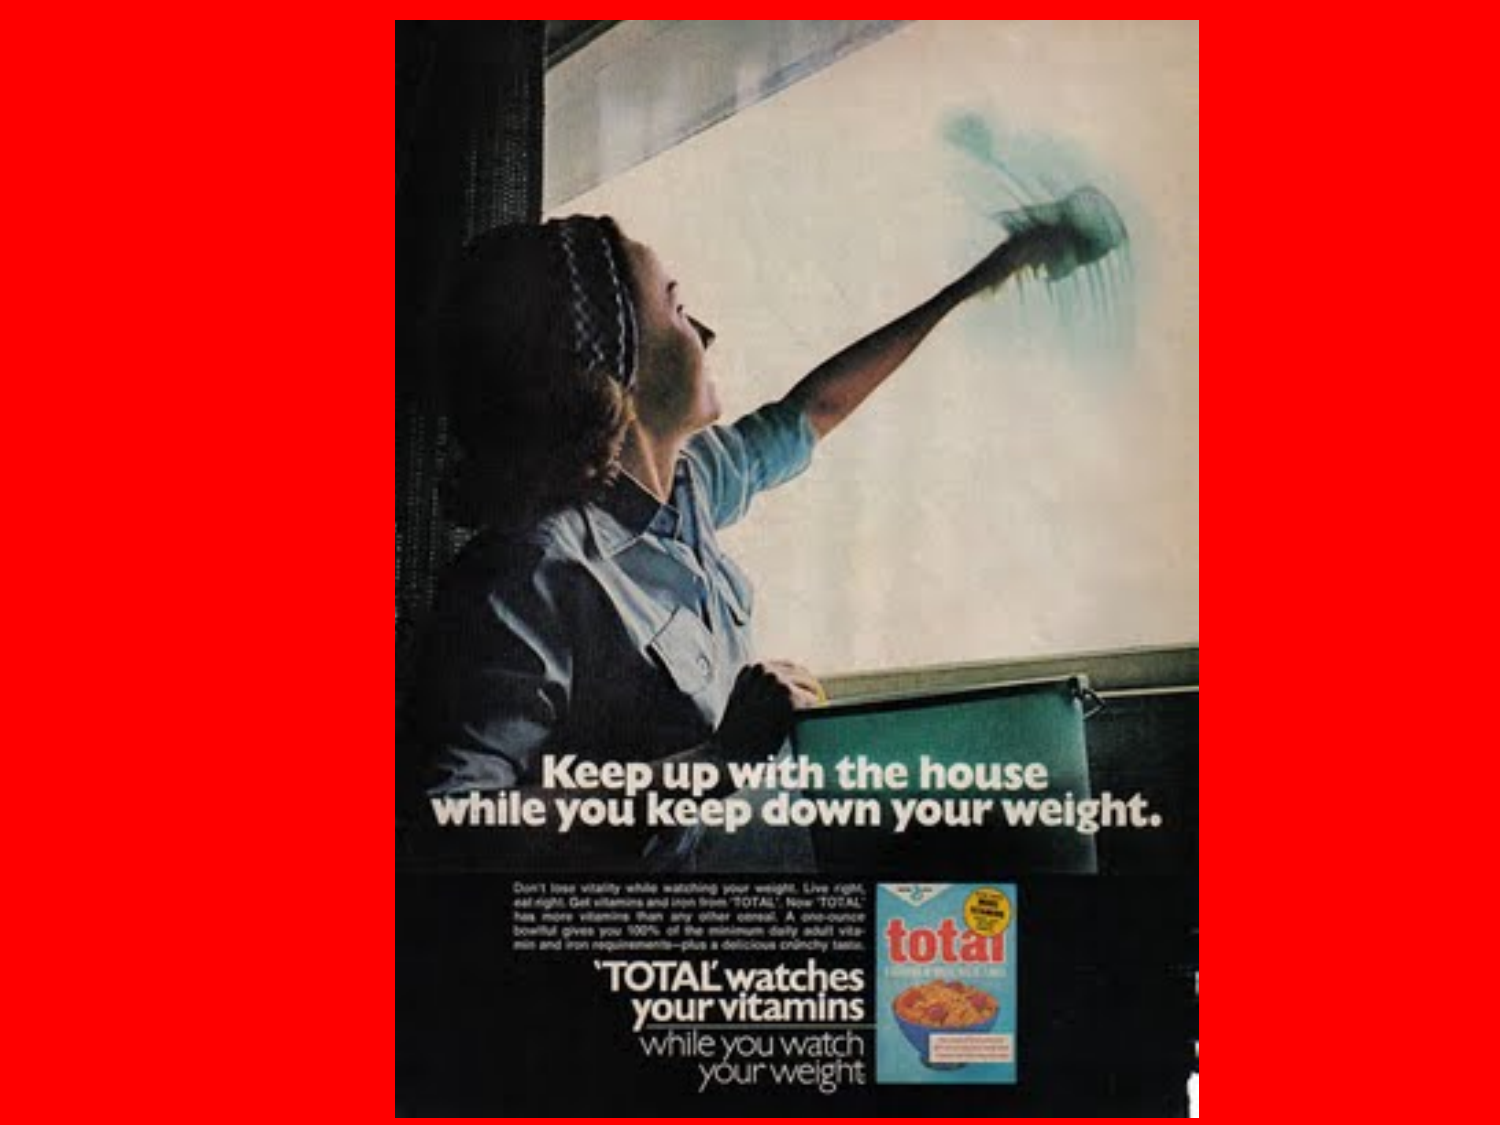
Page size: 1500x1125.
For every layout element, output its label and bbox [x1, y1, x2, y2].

list [395, 20, 1200, 1118]
